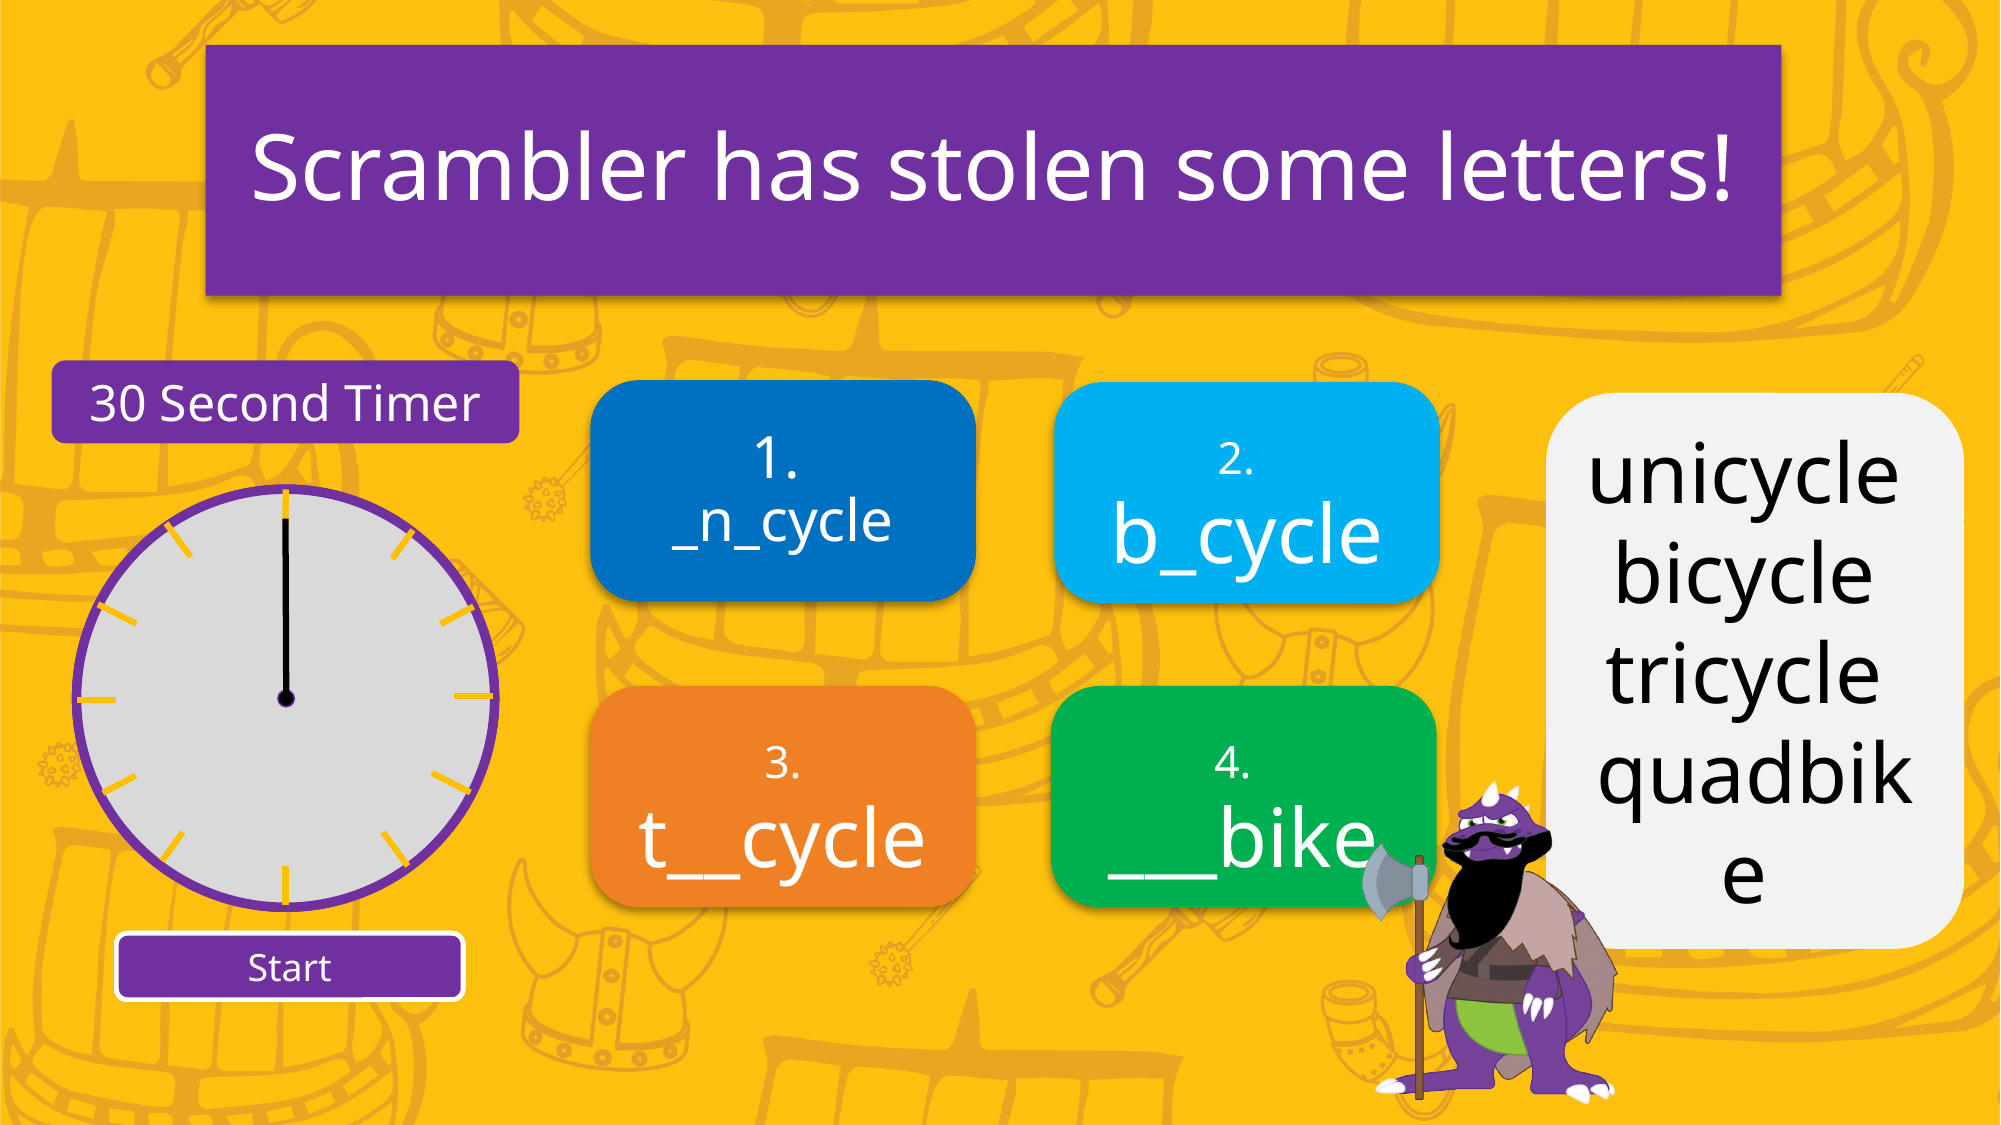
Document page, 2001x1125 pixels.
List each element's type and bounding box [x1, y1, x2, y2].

text_box [392, 530, 413, 559]
text_box [440, 606, 474, 624]
text_box [102, 775, 136, 793]
text_box [162, 832, 183, 862]
text_box [97, 604, 137, 624]
picture [0, 0, 2000, 1125]
text_box [383, 832, 408, 867]
text_box [432, 772, 471, 793]
text_box [166, 523, 191, 557]
